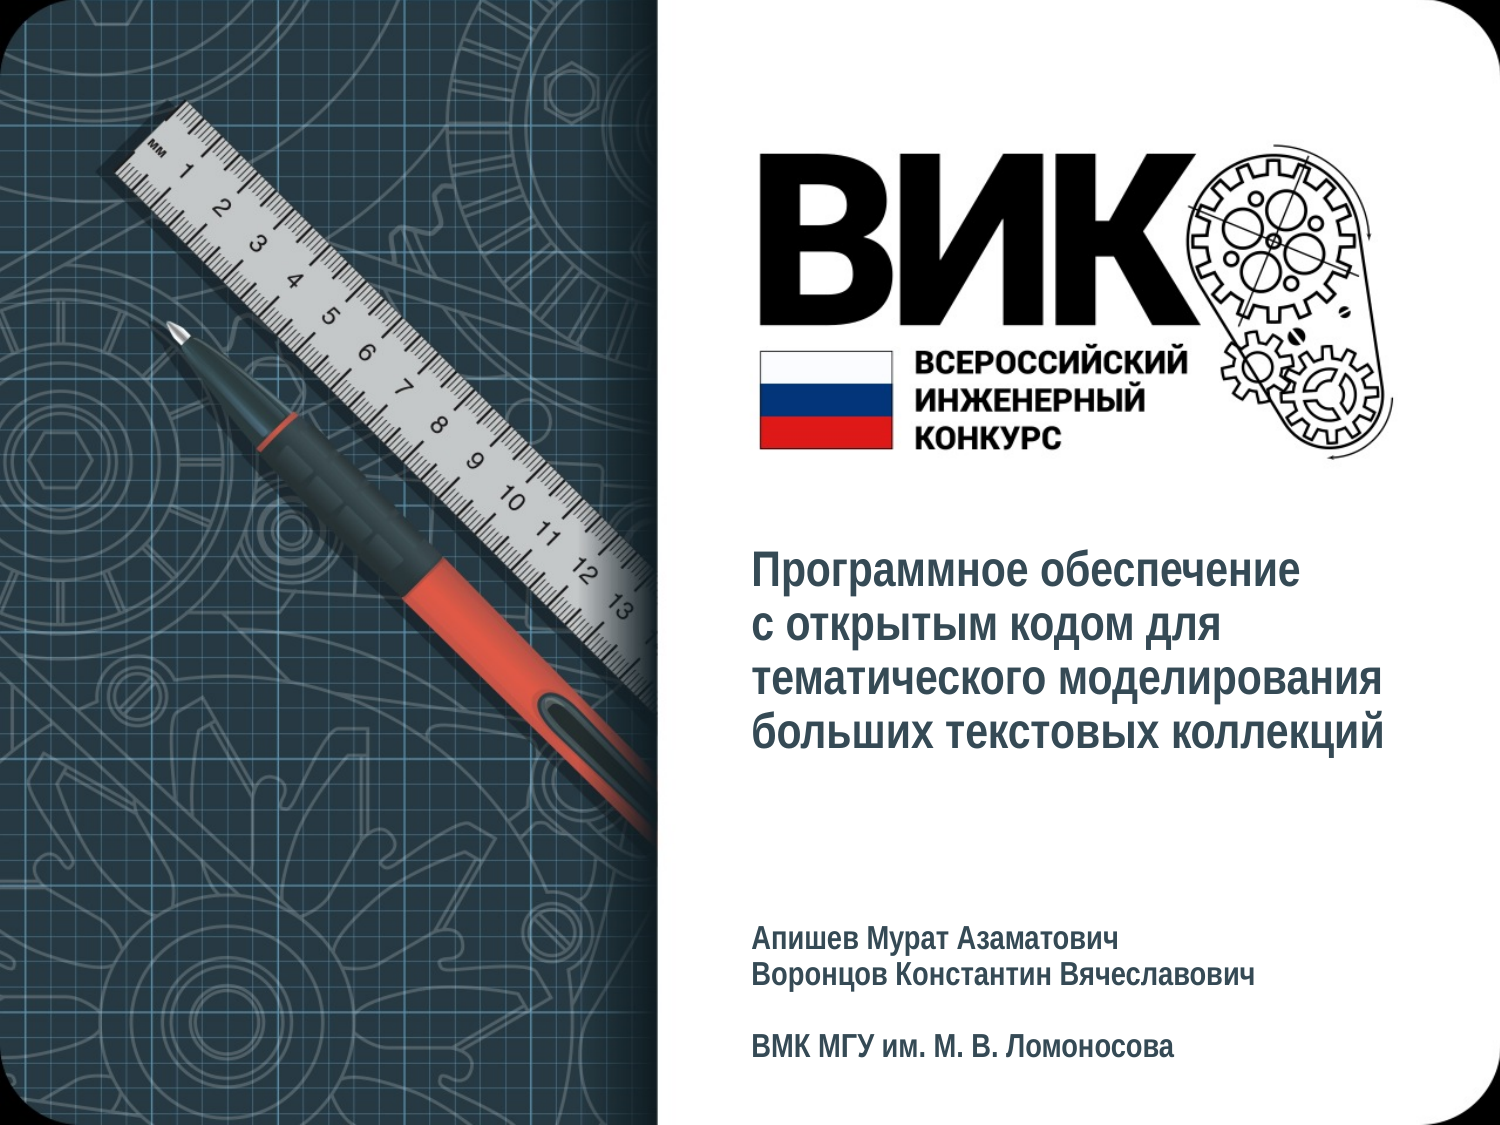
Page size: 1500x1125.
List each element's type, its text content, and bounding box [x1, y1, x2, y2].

title Программное обеспечение с открытым кодом для тематического моделирования больших текстовых коллекций Апишев Мурат Азаматович Воронцов Константин Вячеславович ВМК МГУ им. М. В. Ломоносова [736, 535, 1428, 1109]
picture [0, 0, 1500, 1125]
